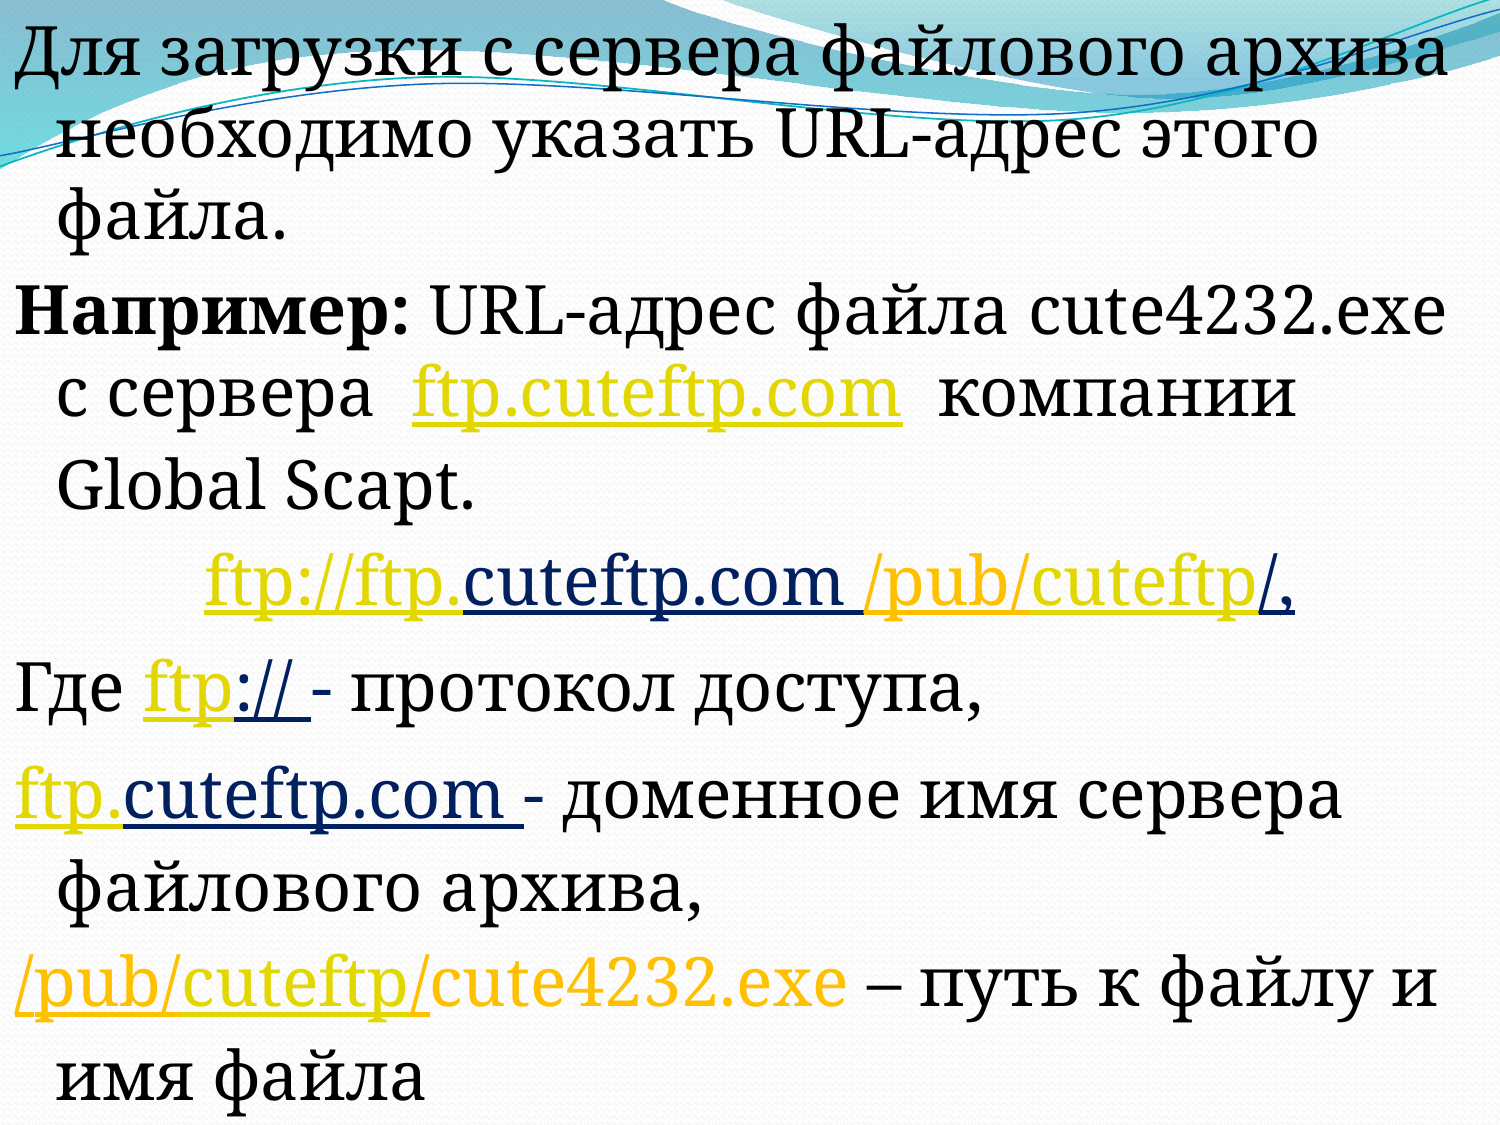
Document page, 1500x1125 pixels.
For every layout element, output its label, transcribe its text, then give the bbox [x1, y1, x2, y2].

list Для загрузки с сервера файлового архива необходимо указать URL-адрес этого файла. Например: URL-адрес файла cute4232.exe с сервера ftp.cuteftp.com компании Global Scapt. ftp://ftp.cuteftp.com /pub/cuteftp/, Где ftp:// - протокол доступа, ftp.cuteftp.com - доменное имя сервера файлового архива, /pub/cuteftp/cute4232.exe – путь к файлу и имя файла [0, 0, 1500, 1125]
